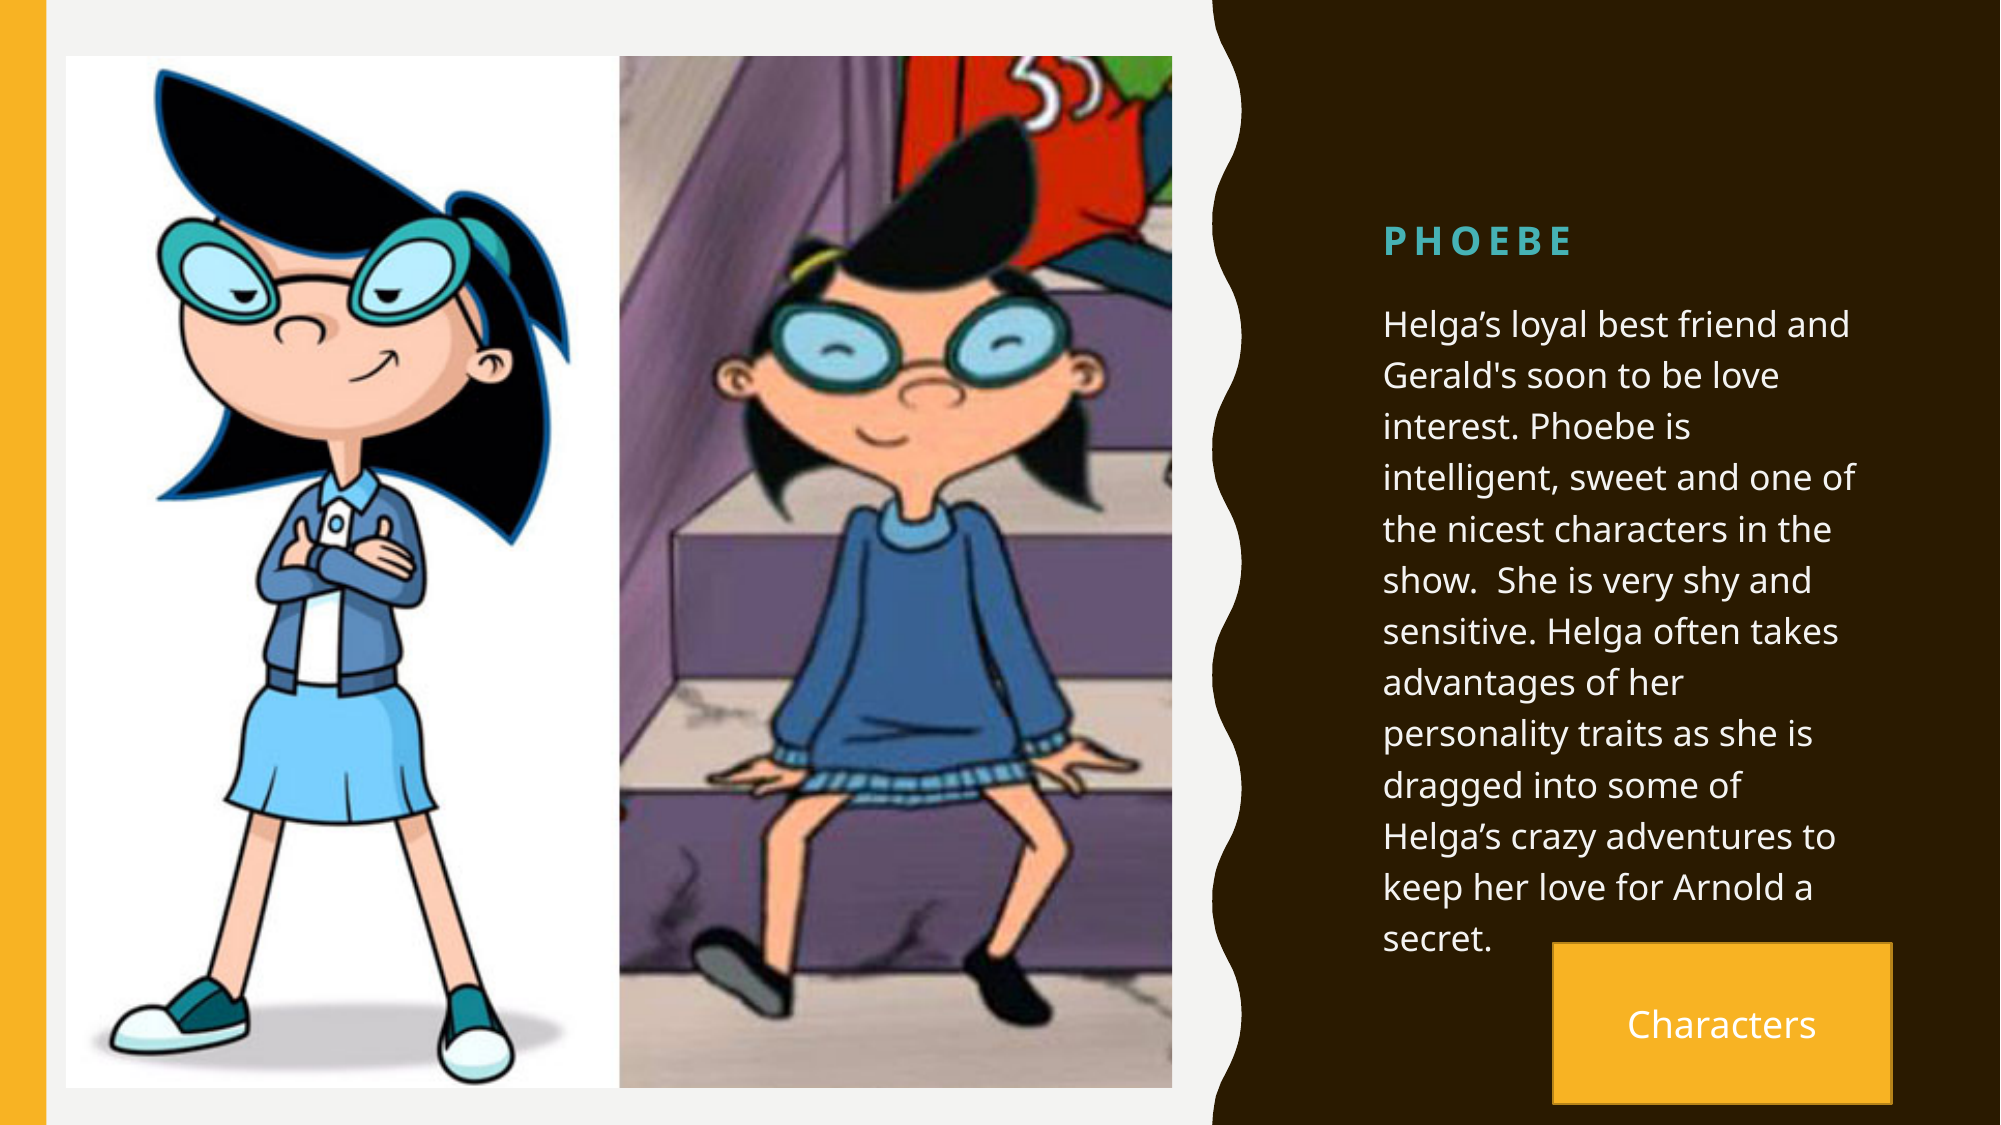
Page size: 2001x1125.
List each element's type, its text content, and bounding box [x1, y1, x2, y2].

list Helga’s loyal best friend and Gerald's soon to be love interest. Phoebe is intelligent, sweet and one of the nicest characters in the show. She is very shy and sensitive. Helga often takes advantages of her personality traits as she is dragged into some of Helga’s crazy adventures to keep her love for Arnold a secret. [1367, 285, 1875, 969]
picture [65, 56, 1173, 1089]
title Phoebe [1367, 75, 1875, 272]
text_box Characters [1552, 942, 1893, 1105]
